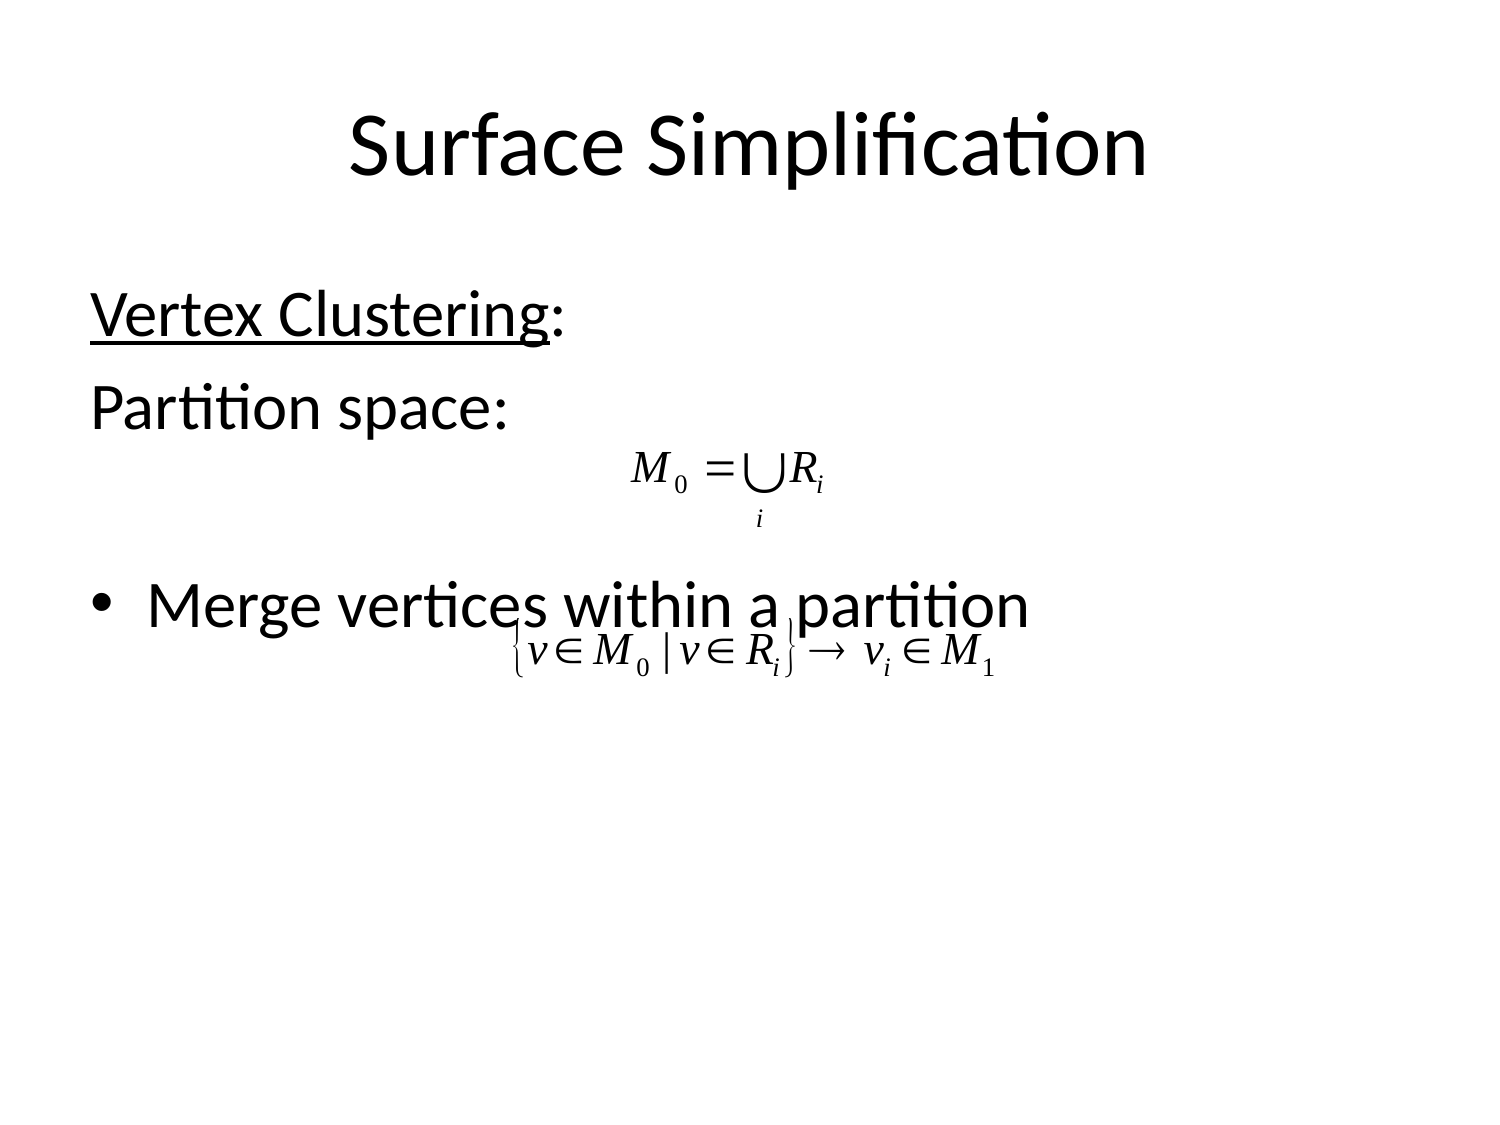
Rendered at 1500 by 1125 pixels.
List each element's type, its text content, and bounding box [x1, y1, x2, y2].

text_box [623, 432, 838, 537]
list Vertex Clustering: Partition space: Merge vertices within a partition [75, 262, 1425, 1005]
title Surface Simplification [75, 45, 1425, 233]
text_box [507, 618, 1001, 688]
